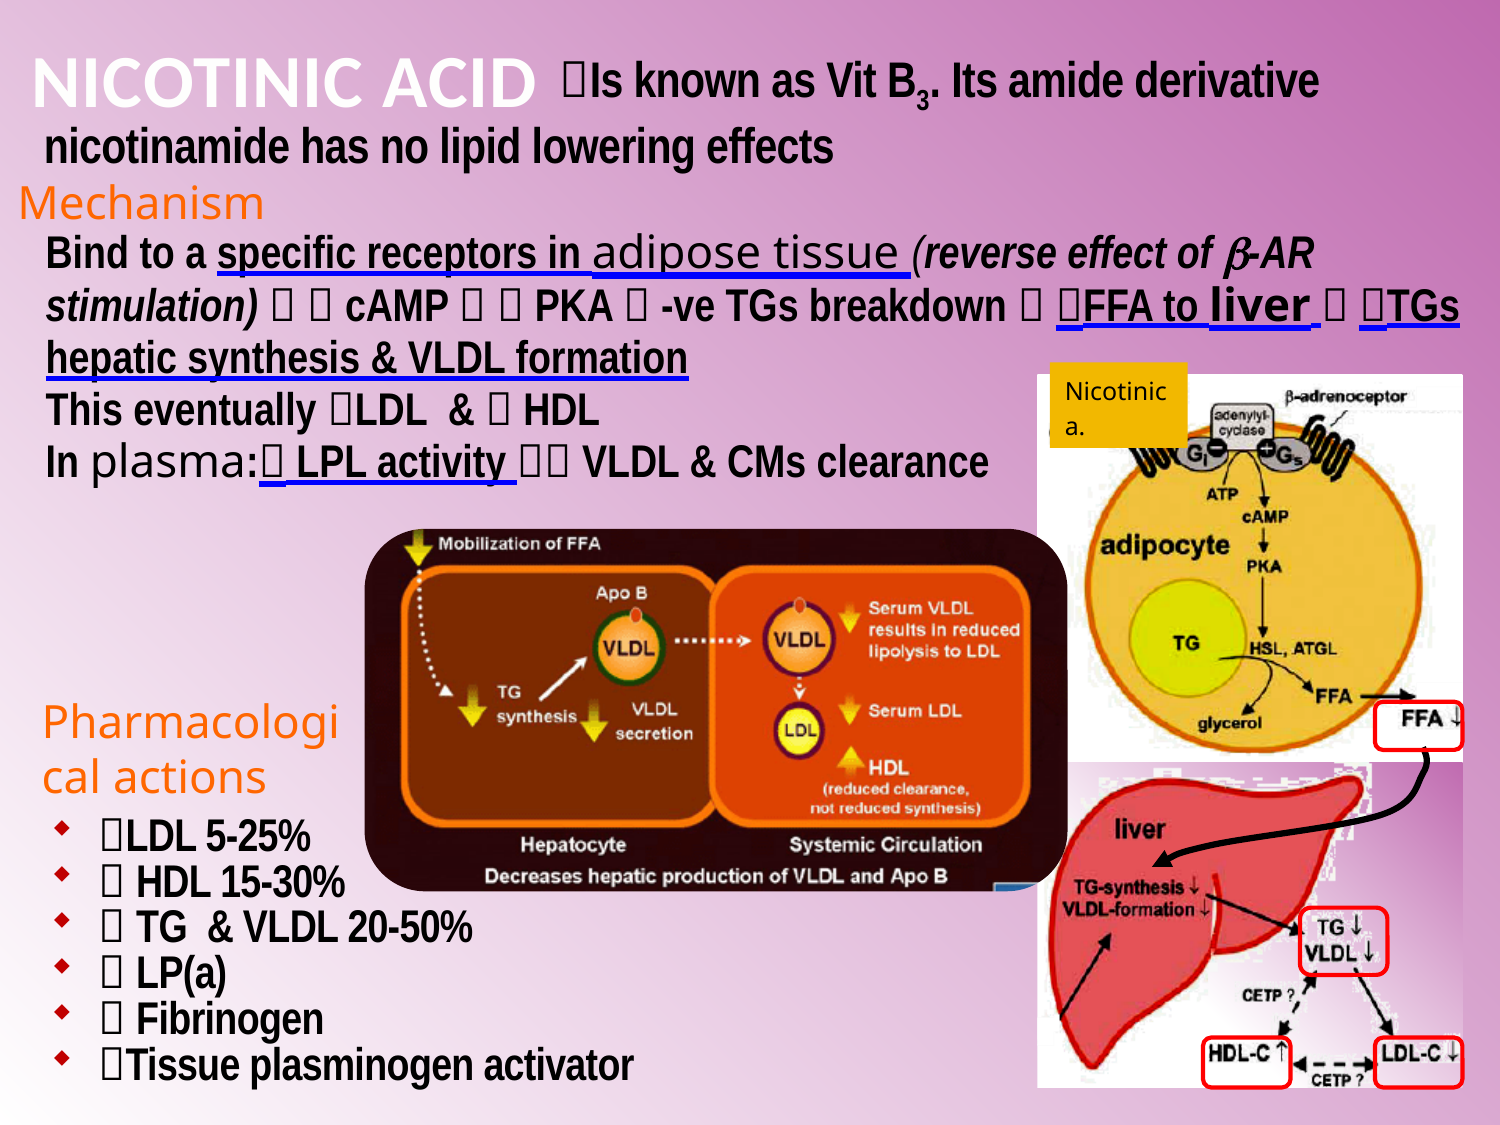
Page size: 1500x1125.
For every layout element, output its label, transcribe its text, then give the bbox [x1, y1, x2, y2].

text_box Bind to a specific receptors in adipose tissue (reverse effect of b-AR stimulation)   cAMP   PKA  -ve TGs breakdown  FFA to liver  TGs hepatic synthesis & VLDL formation This eventually LDL &  HDL In plasma: LPL activity  VLDL & CMs clearance [30, 218, 1488, 494]
text_box LDL 5-25%  HDL 15-30%  TG & VLDL 20-50%  LP(a)  Fibrinogen Tissue plasminogen activator [37, 807, 888, 1097]
text_box Mechanism [2, 166, 281, 237]
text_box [1037, 362, 1463, 1088]
text_box Is known as Vit B3. Its amide derivative nicotinamide has no lipid lowering effects [29, 49, 1430, 182]
picture [364, 528, 1068, 892]
text_box Pharmacological actions [26, 685, 359, 811]
text_box NICOTINIC ACID [16, 24, 605, 130]
